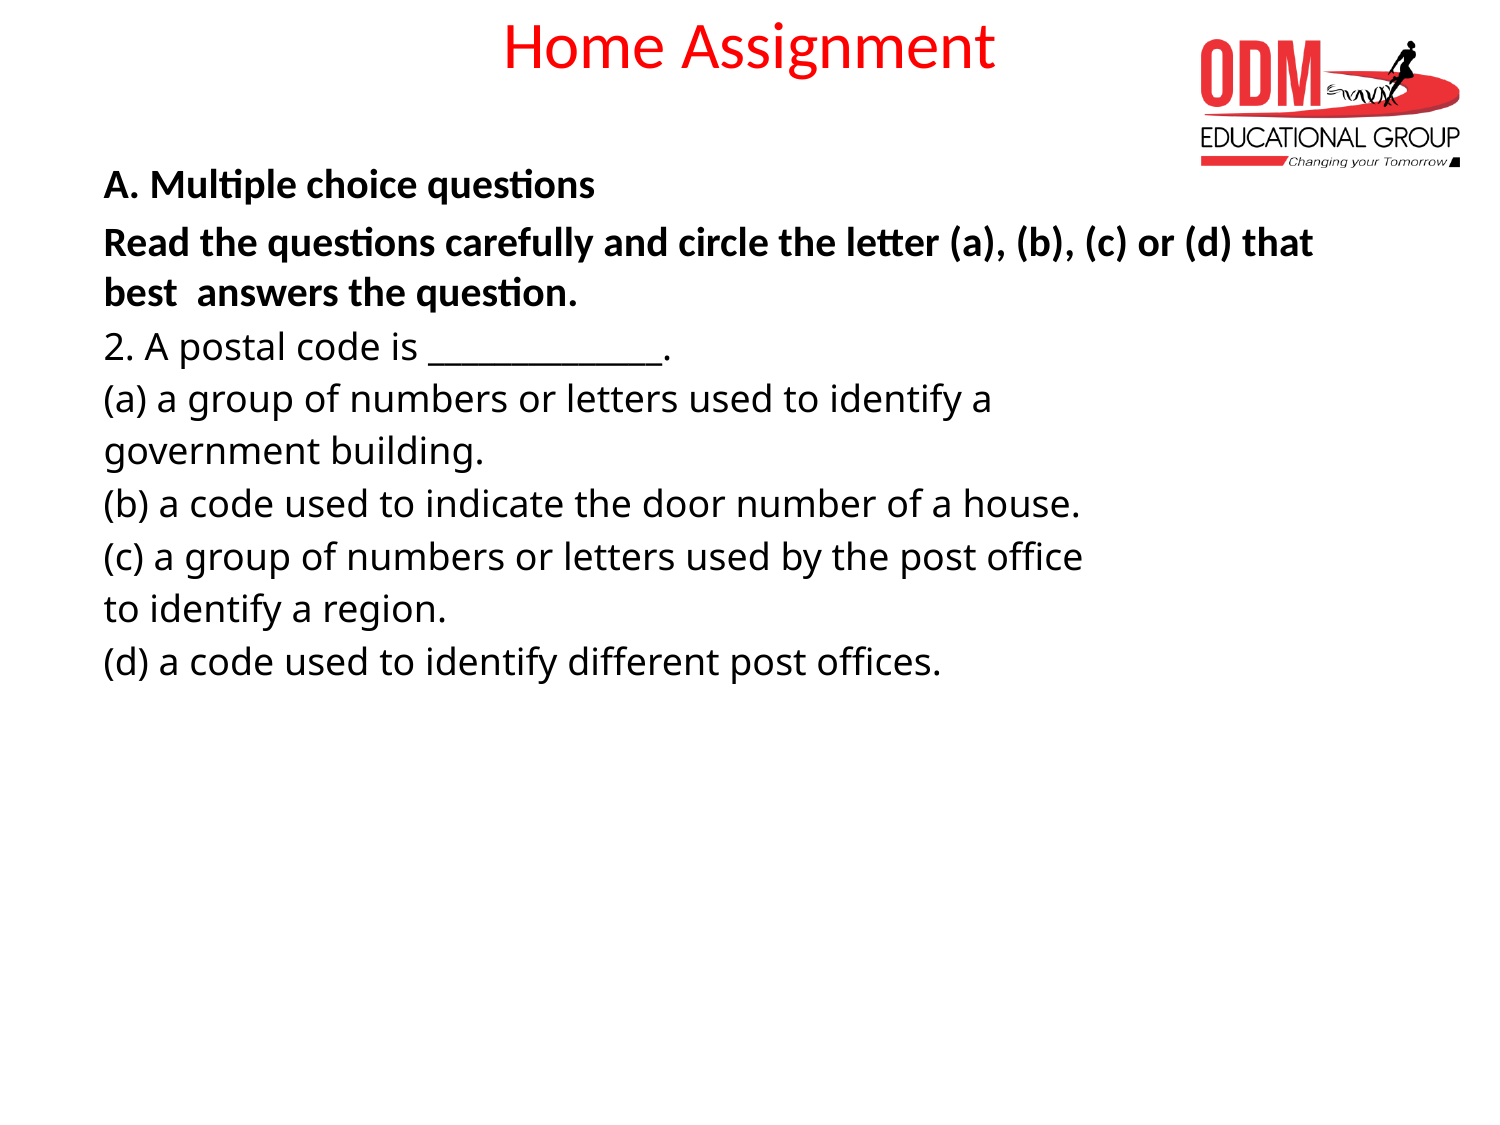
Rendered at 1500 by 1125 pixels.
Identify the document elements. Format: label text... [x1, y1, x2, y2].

picture [1200, 38, 1461, 168]
title Home Assignment [75, 0, 1425, 136]
list A. Multiple choice questions Read the questions carefully and circle the letter (a), (b), (c) or (d) that best answers the question. 2. A postal code is ______________. (a) a group of numbers or letters used to identify a government building. (b) a code used to indicate the door number of a house. (c) a group of numbers or letters used by the post office to identify a region. (d) a code used to identify different post offices. [88, 149, 1357, 976]
